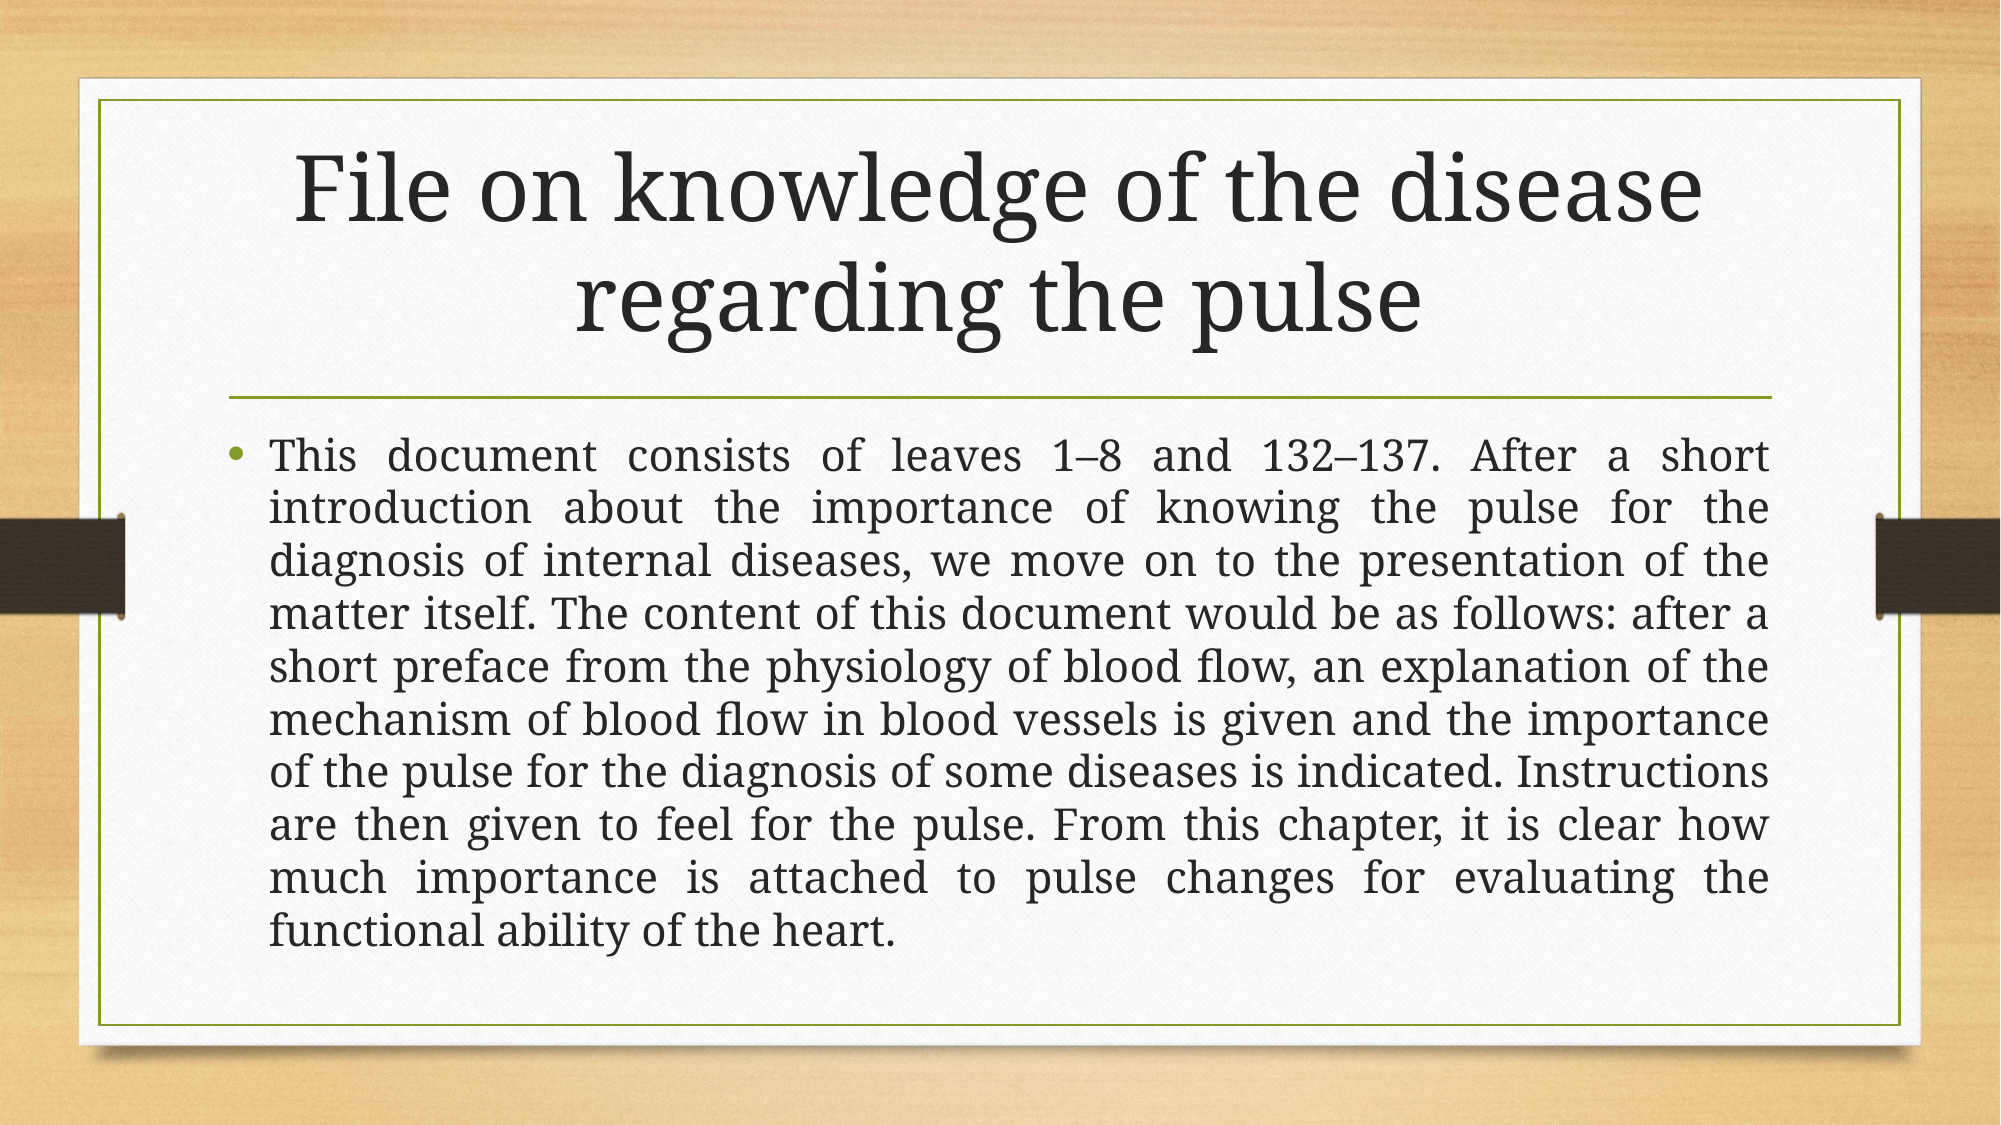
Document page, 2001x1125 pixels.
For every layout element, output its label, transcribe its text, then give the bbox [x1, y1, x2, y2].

title File on knowledge of the disease regarding the pulse [212, 104, 1788, 375]
list This document consists of leaves 1–8 and 132–137. After a short introduction about the importance of knowing the pulse for the diagnosis of internal diseases, we move on to the presentation of the matter itself. The content of this document would be as follows: after a short preface from the physiology of blood flow, an explanation of the mechanism of blood flow in blood vessels is given and the importance of the pulse for the diagnosis of some diseases is indicated. Instructions are then given to feel for the pulse. From this chapter, it is clear how much importance is attached to pulse changes for evaluating the functional ability of the heart. [212, 419, 1788, 964]
picture [0, 0, 2001, 1125]
